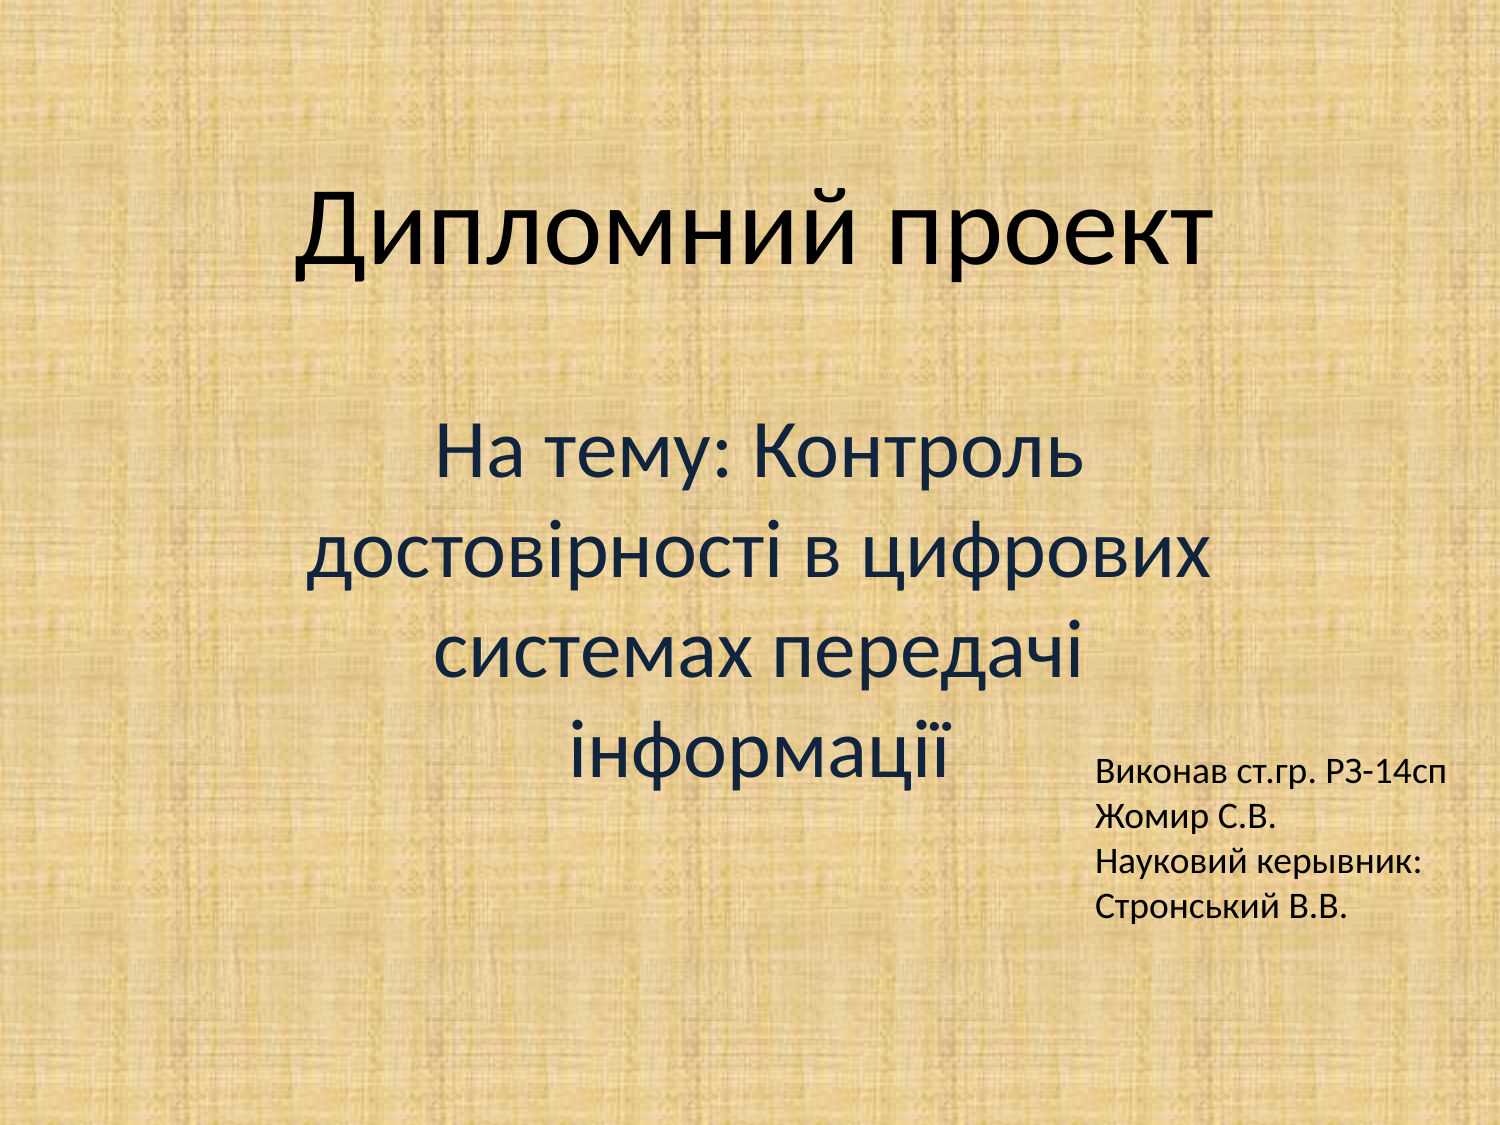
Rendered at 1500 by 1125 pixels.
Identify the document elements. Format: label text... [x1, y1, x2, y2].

picture [0, 0, 1500, 1125]
text_box Виконав ст.гр. РЗ-14сп Жомир С.В. Науковий керывник: Стронський В.В. [1080, 738, 1463, 978]
subtitle На тему: Контроль достовірності в цифрових системах передачі інформації [234, 386, 1285, 675]
title Дипломний проект [117, 0, 1393, 439]
